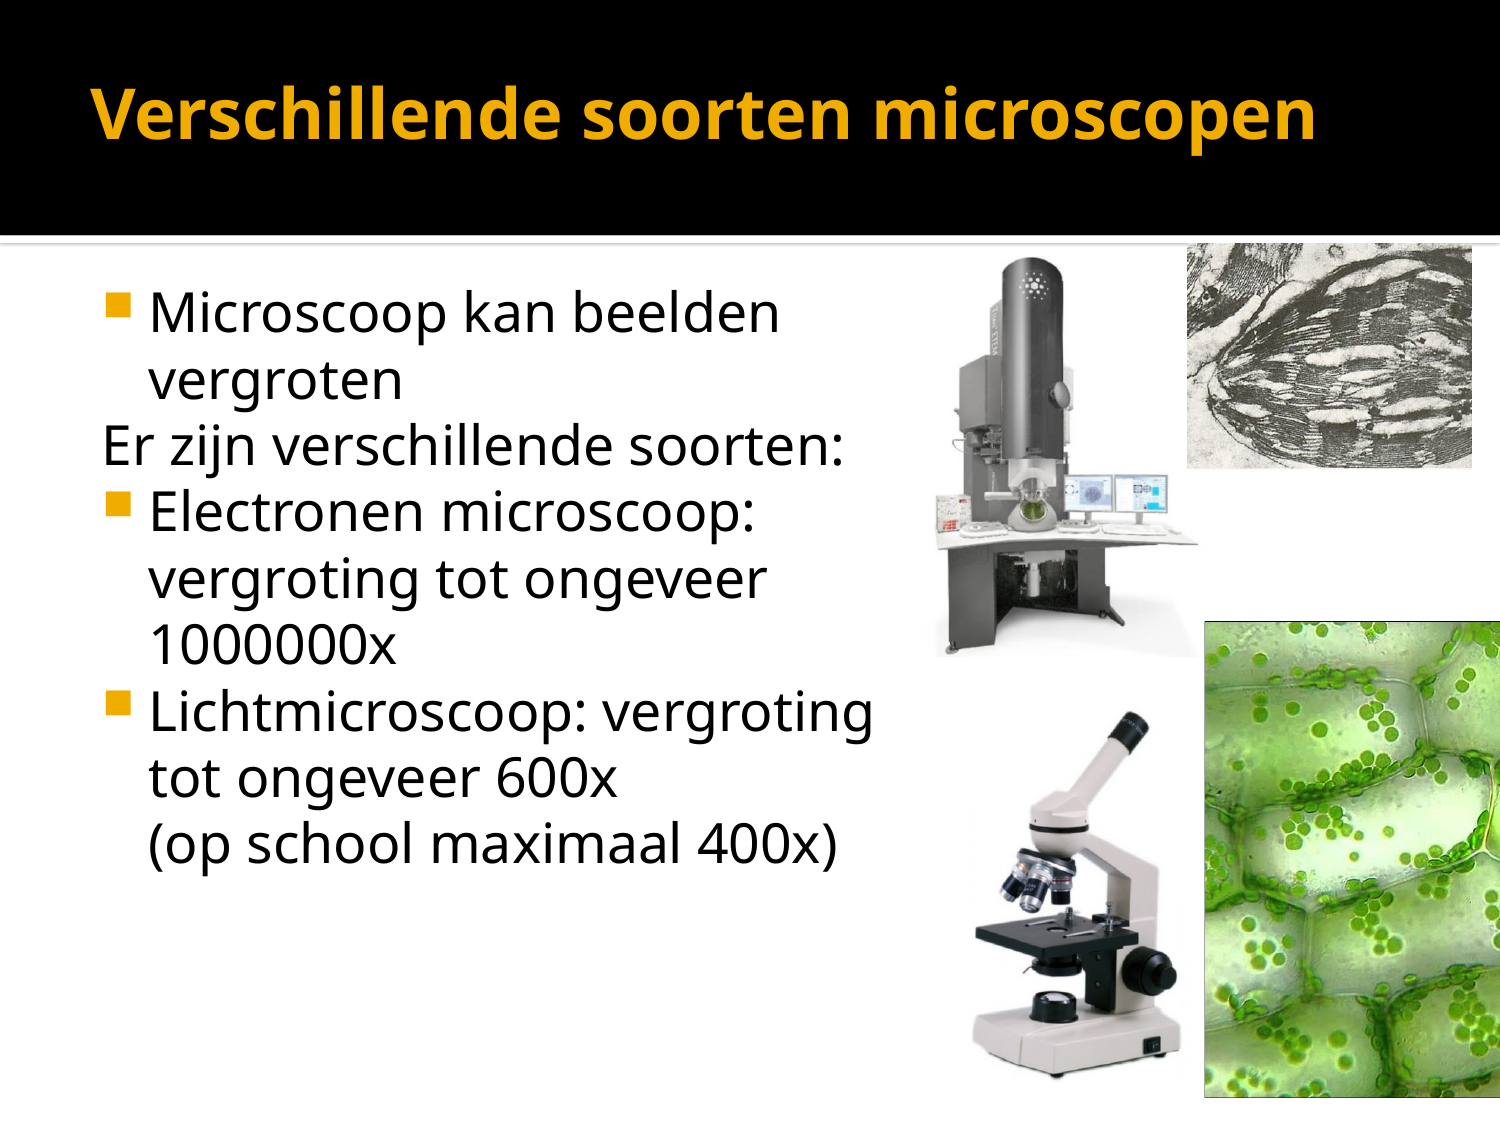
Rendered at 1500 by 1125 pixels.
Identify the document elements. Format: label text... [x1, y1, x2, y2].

list Microscoop kan beelden vergroten Er zijn verschillende soorten: Electronen microscoop: vergroting tot ongeveer 1000000x Lichtmicroscoop: vergroting tot ongeveer 600x (op school maximaal 400x) [75, 262, 904, 1005]
title Verschillende soorten microscopen [75, 25, 1425, 197]
picture [781, 243, 1500, 1098]
